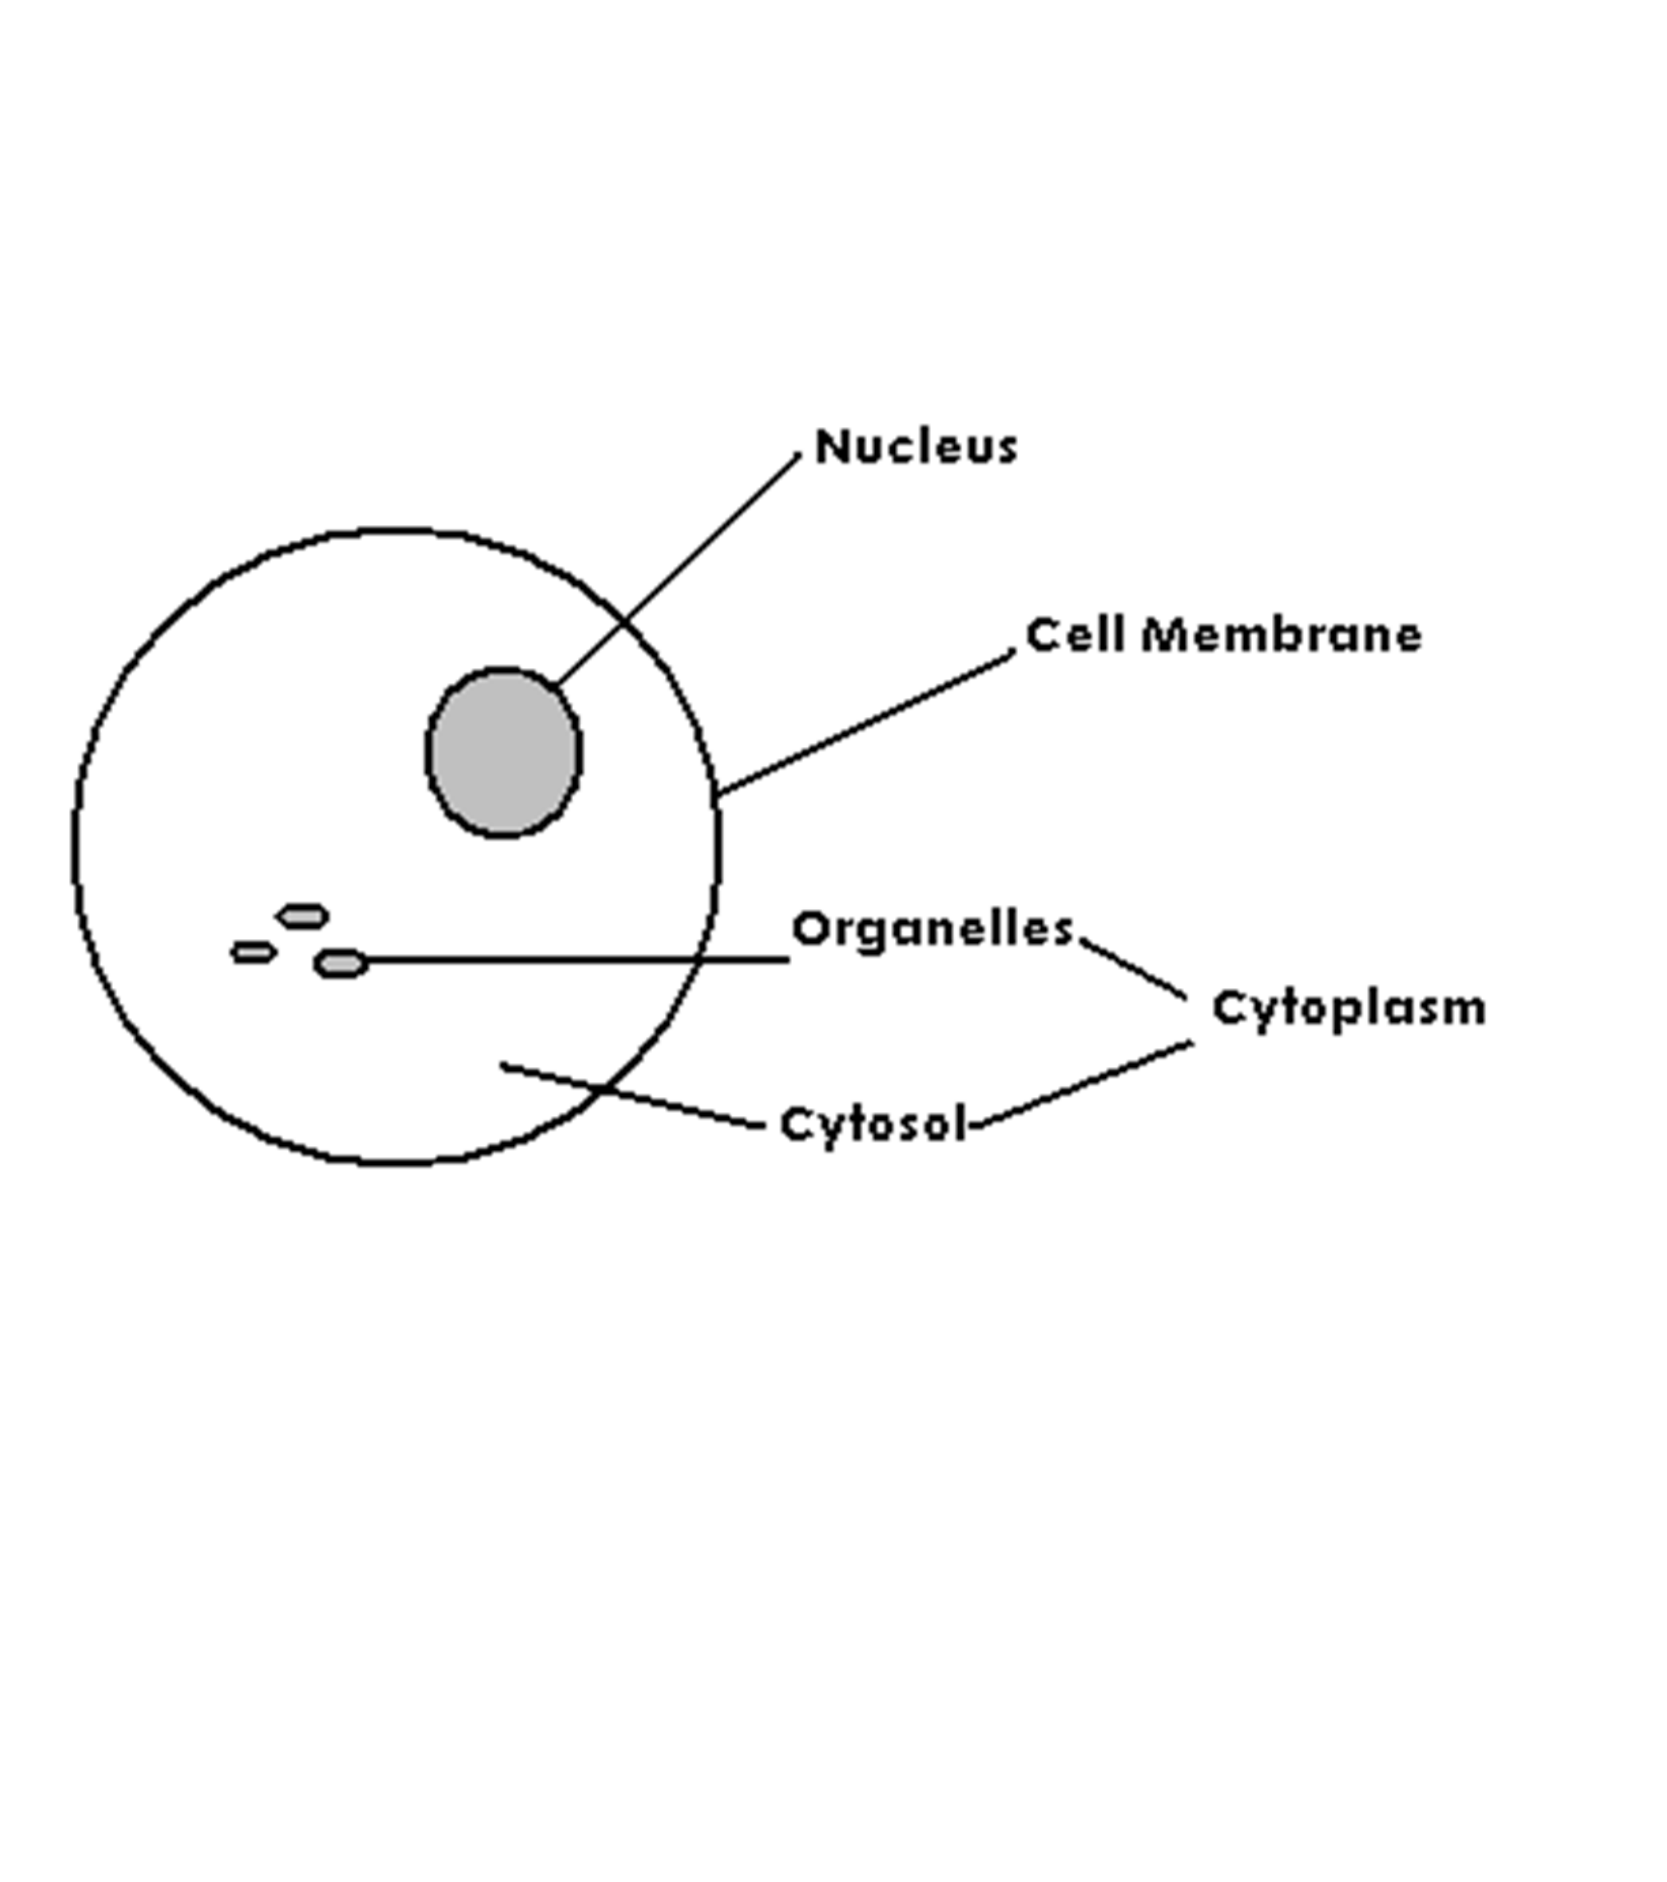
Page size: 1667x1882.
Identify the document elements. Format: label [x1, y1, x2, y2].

picture [0, 68, 1667, 1600]
